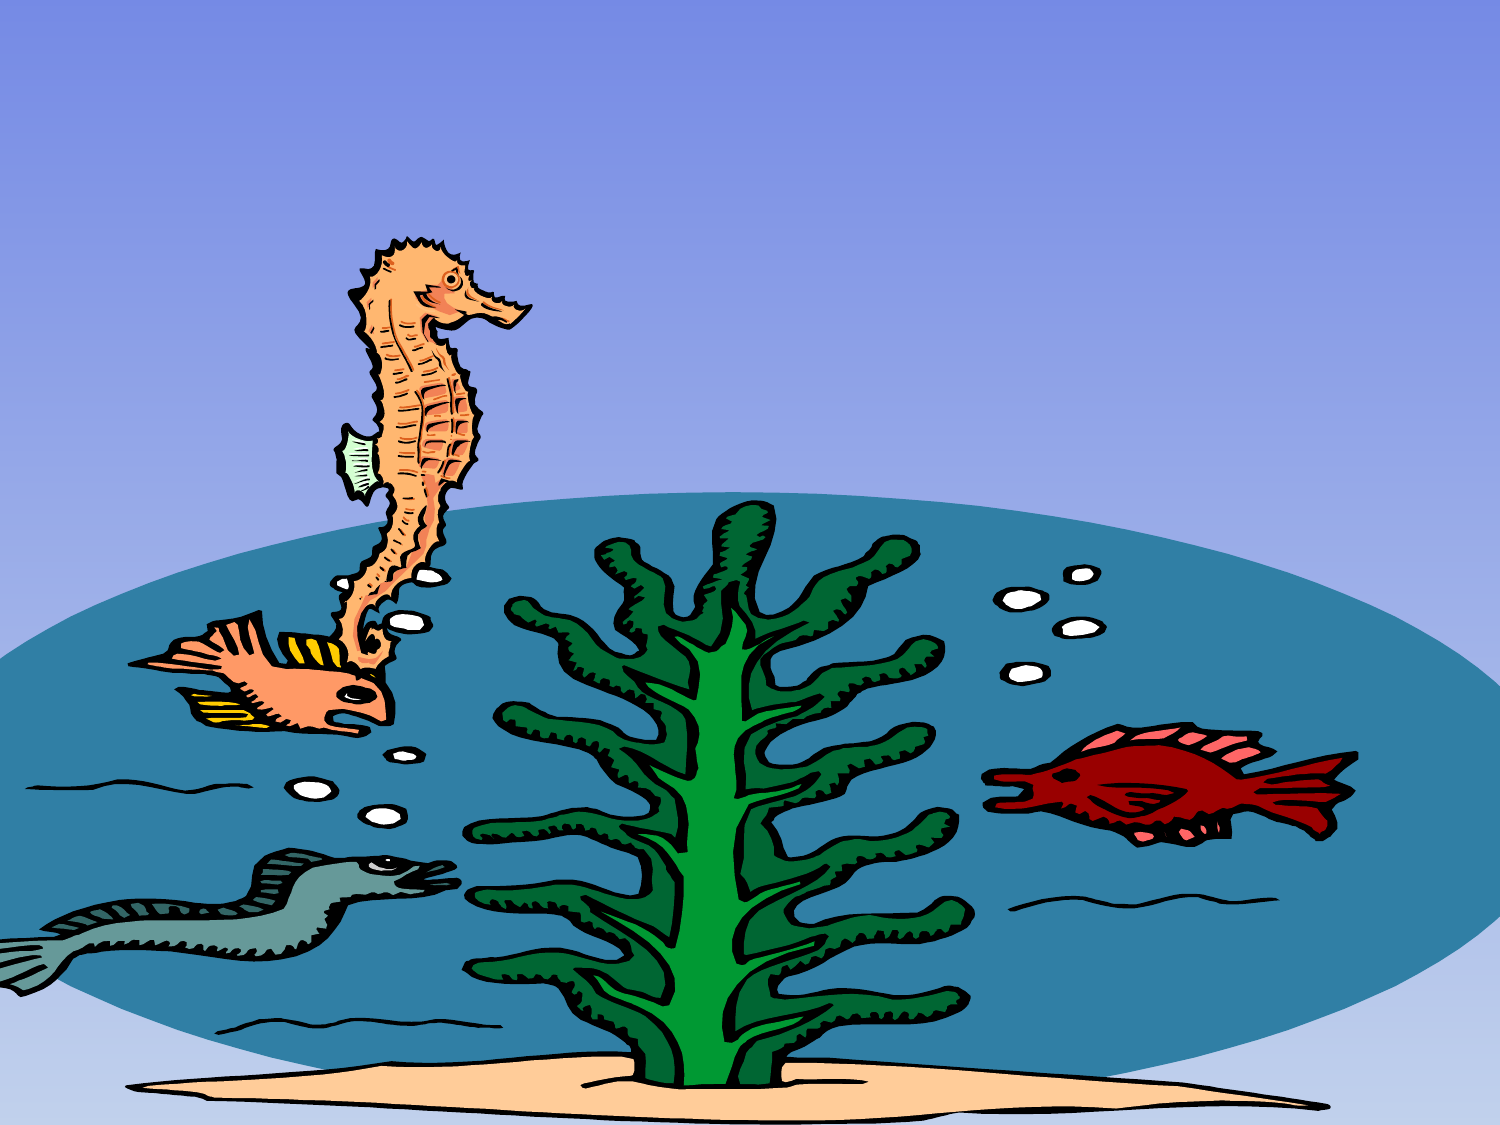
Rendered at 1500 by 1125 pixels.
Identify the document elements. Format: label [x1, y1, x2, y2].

picture [0, 234, 1500, 1125]
